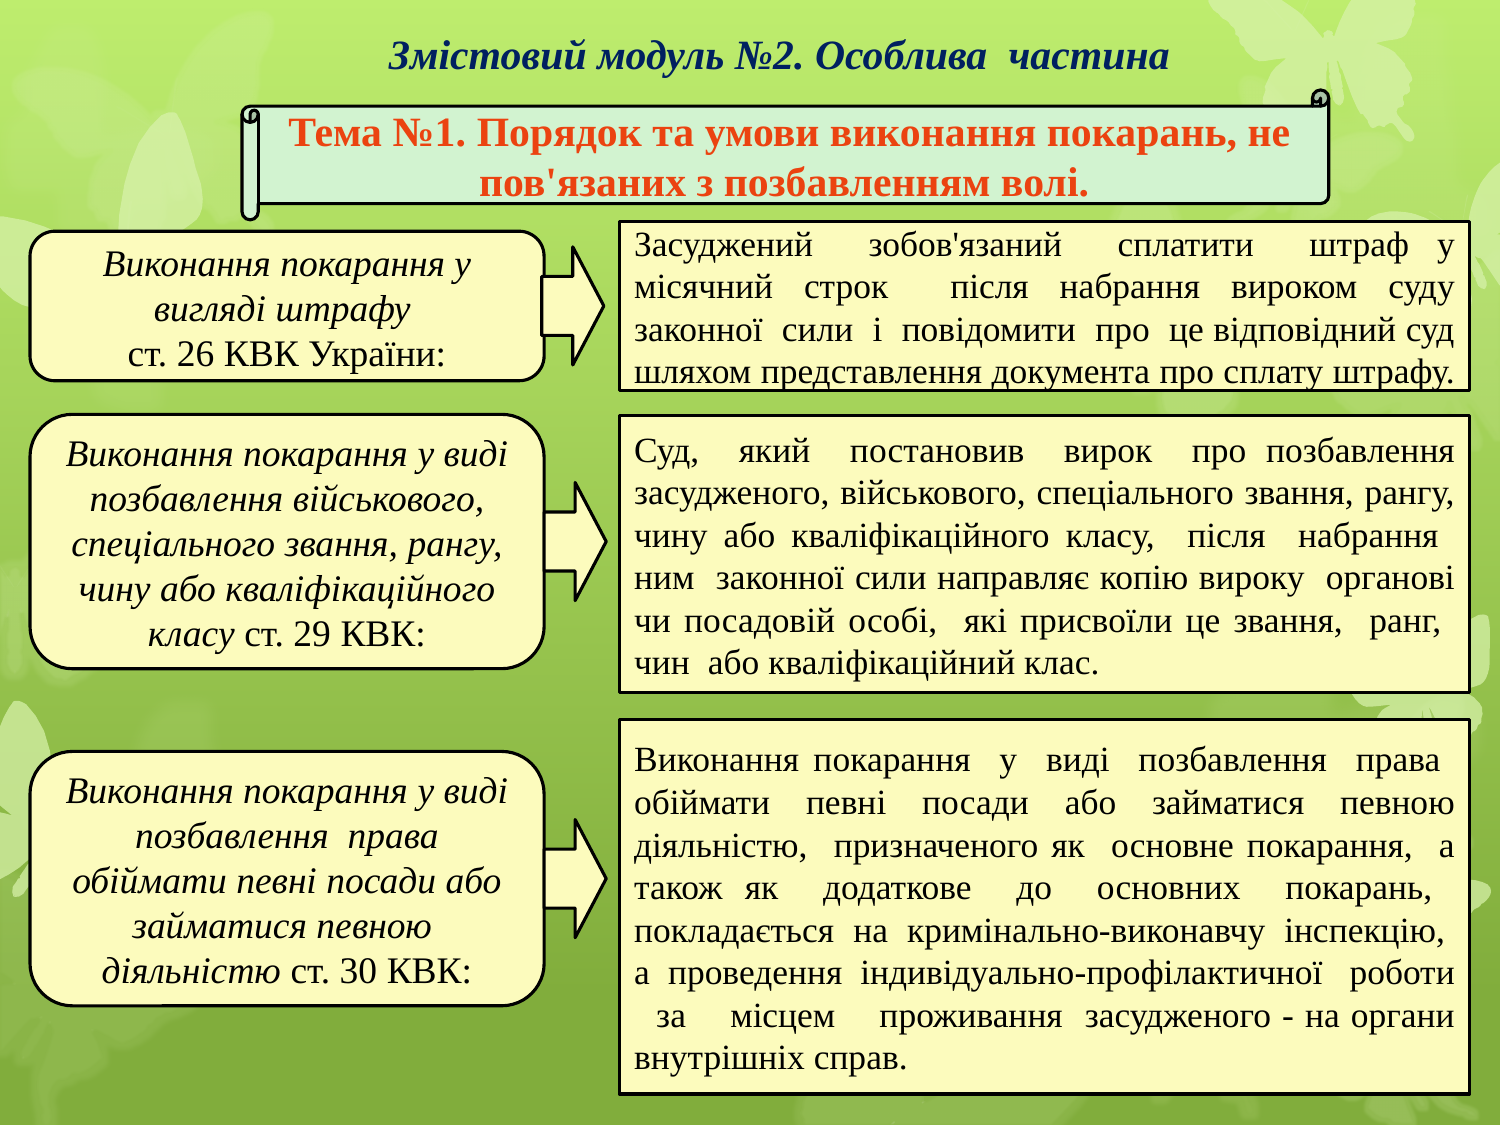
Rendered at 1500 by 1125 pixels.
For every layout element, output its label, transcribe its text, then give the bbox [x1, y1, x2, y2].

text_box [540, 245, 606, 367]
title Змістовий модуль №2. Особлива частина [104, 0, 1455, 107]
text_box Виконання покарання у виді позбавлення права обіймати певні посади або займатися певною діяльністю ст. 30 КВК: [28, 749, 546, 1008]
text_box Тема №1. Порядок та умови виконання покарань, не пов'язаних з позбавленням волі. [240, 88, 1331, 222]
text_box [542, 818, 608, 940]
text_box Виконання покарання у виді позбавлення військового, спеціального звання, рангу, чину або кваліфікаційного класу ст. 29 КВК: [28, 412, 546, 671]
text_box Засуджений зобов'язаний сплатити штраф у місячний строк після набрання вироком суду законної сили і повідомити про це відповідний суд шляхом представлення документа про сплату штрафу. [618, 220, 1471, 392]
text_box Виконання покарання у вигляді штрафу ст. 26 КВК України: [28, 229, 546, 383]
text_box Виконання покарання у виді позбавлення права обіймати певні посади або займатися певною діяльністю, призначеного як основне покарання, а також як додаткове до основних покарань, покладається на кримінально-виконавчу інспекцію, а проведення індивідуально-профілактичної роботи за місцем проживання засудженого - на органи внутрішніх справ. [618, 718, 1471, 1096]
text_box [542, 480, 608, 603]
text_box Суд, який постановив вирок про позбавлення засудженого, військового, спеціального звання, рангу, чину або кваліфікаційного класу, після набрання ним законної сили направляє копію вироку органові чи посадовій особі, які присвоїли це звання, ранг, чин або кваліфікаційний клас. [618, 414, 1471, 694]
